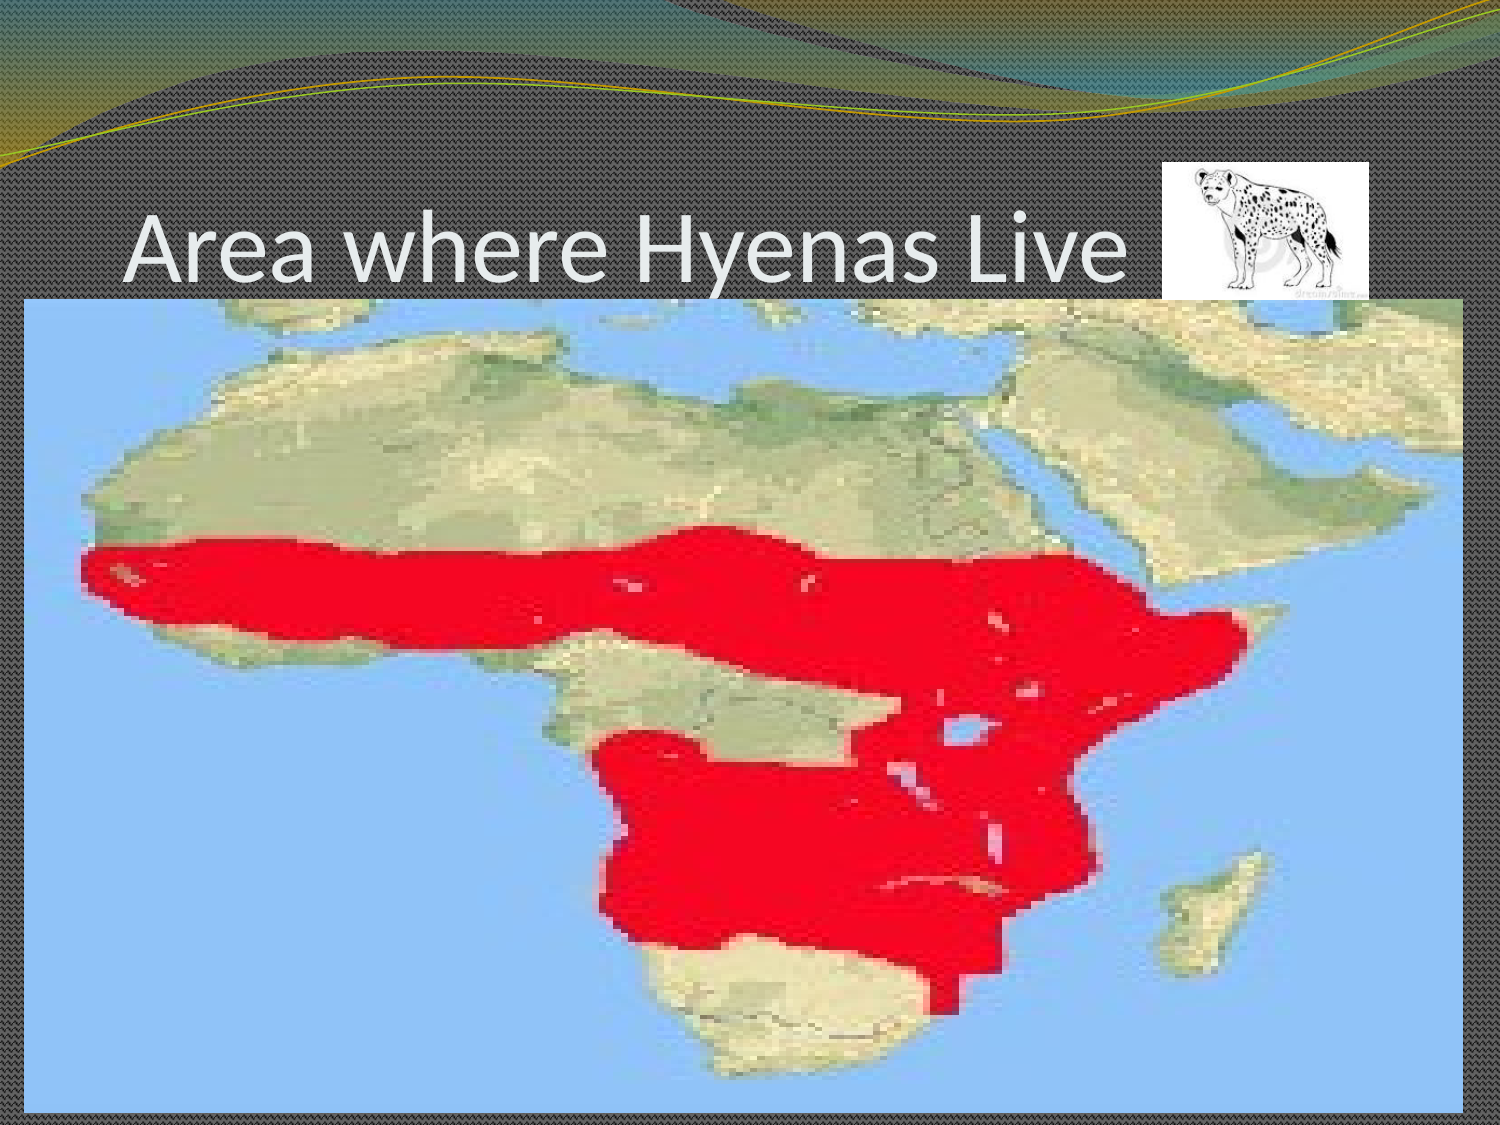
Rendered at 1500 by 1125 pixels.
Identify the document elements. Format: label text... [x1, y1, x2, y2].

picture [24, 299, 1463, 1113]
title Area where Hyenas Live [75, 115, 1425, 298]
picture [1162, 162, 1369, 301]
